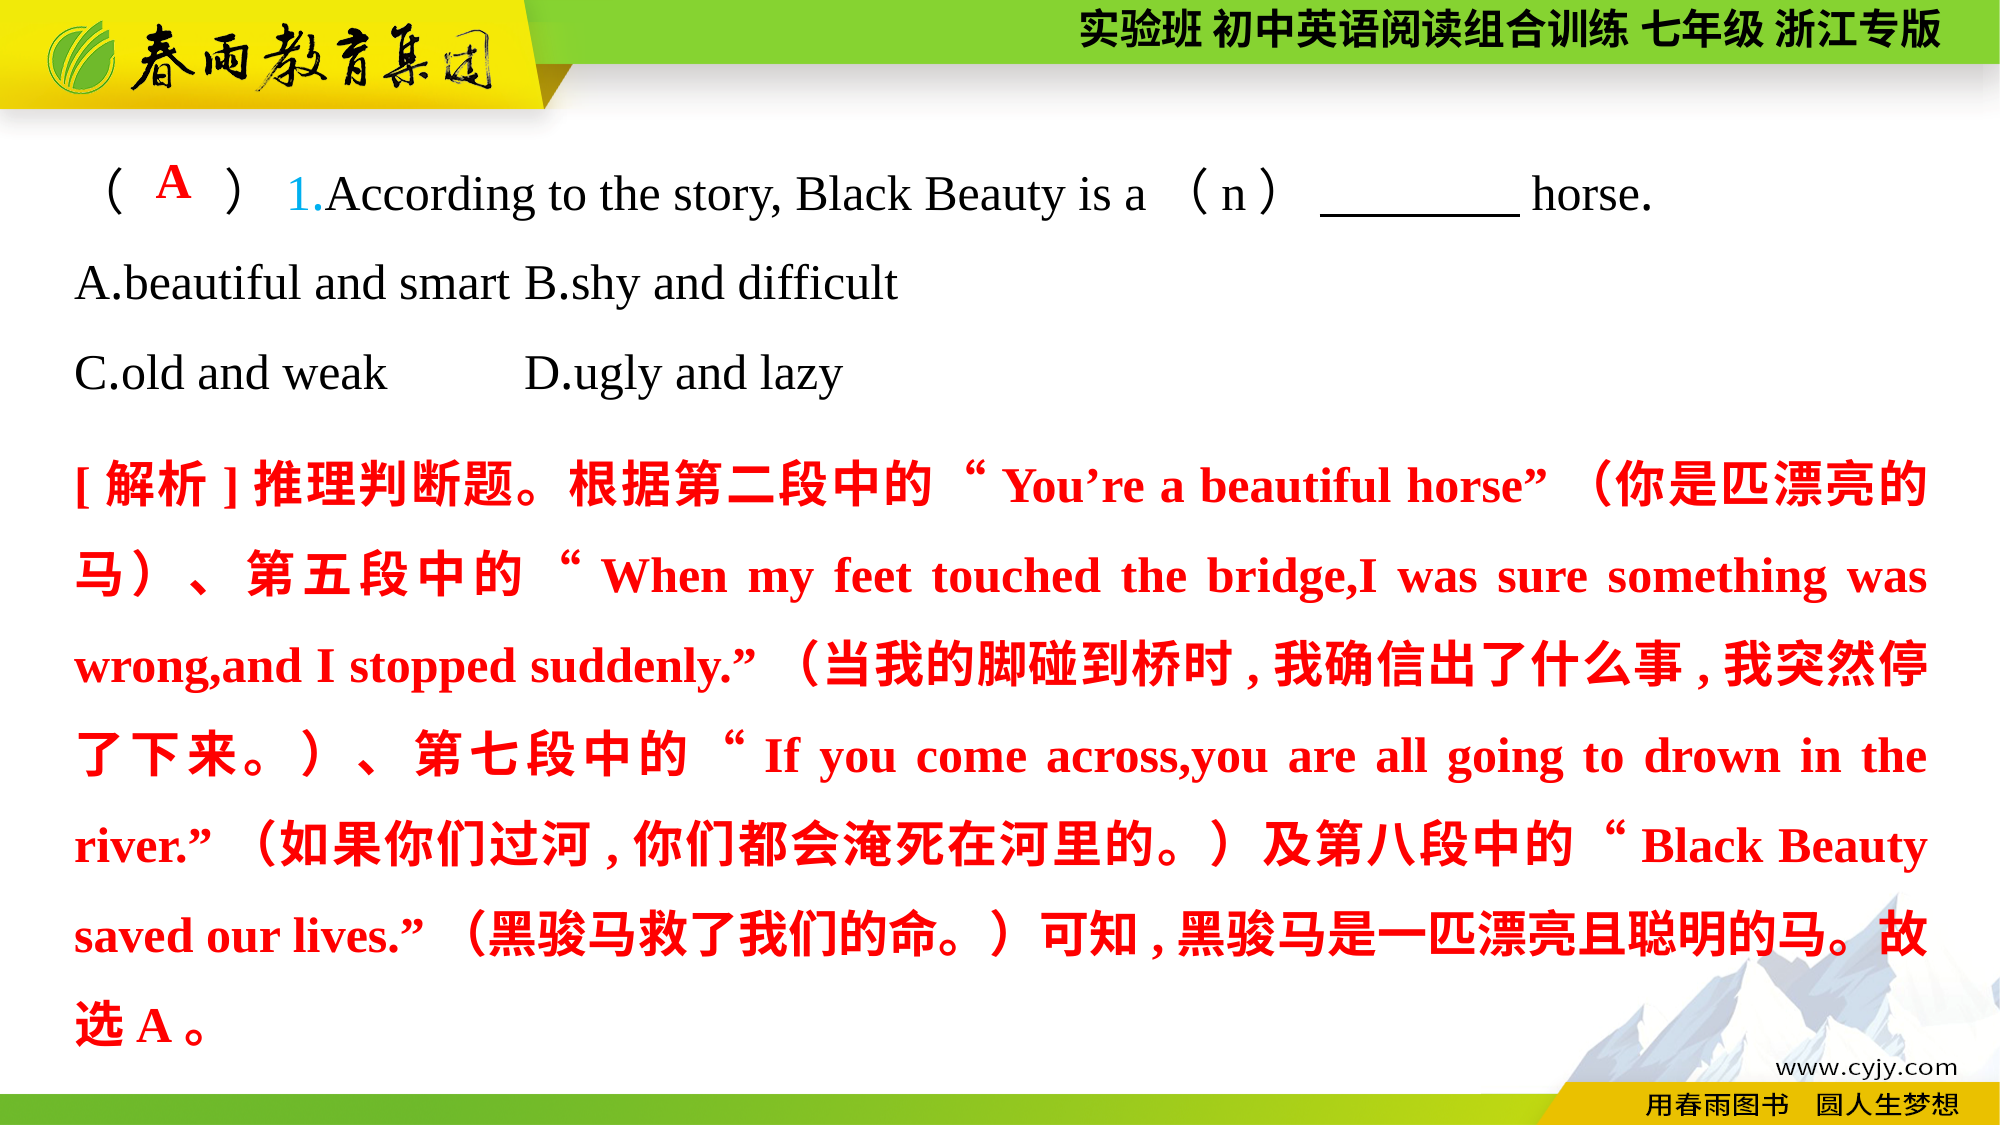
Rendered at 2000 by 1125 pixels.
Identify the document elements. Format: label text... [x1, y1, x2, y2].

picture [0, 0, 2000, 1125]
text_box [解析]推理判断题。根据第二段中的“You’re a beautiful horse”（你是匹漂亮的马）、第五段中的“When my feet touched the bridge,I was sure something was wrong,and I stopped suddenly.”（当我的脚碰到桥时,我确信出了什么事,我突然停了下来。）、第七段中的“If you come across,you are all going to drown in the river.”（如果你们过河,你们都会淹死在河里的。）及第八段中的“Black Beauty saved our lives.”（黑骏马救了我们的命。）可知,黑骏马是一匹漂亮且聪明的马。故选A。 [59, 415, 1944, 1061]
list （ ）1.According to the story, Black Beauty is a（n） horse. A.beautiful and smart B.shy and difficult C.old and weak D.ugly and lazy [59, 122, 1944, 411]
text_box A [140, 141, 207, 217]
